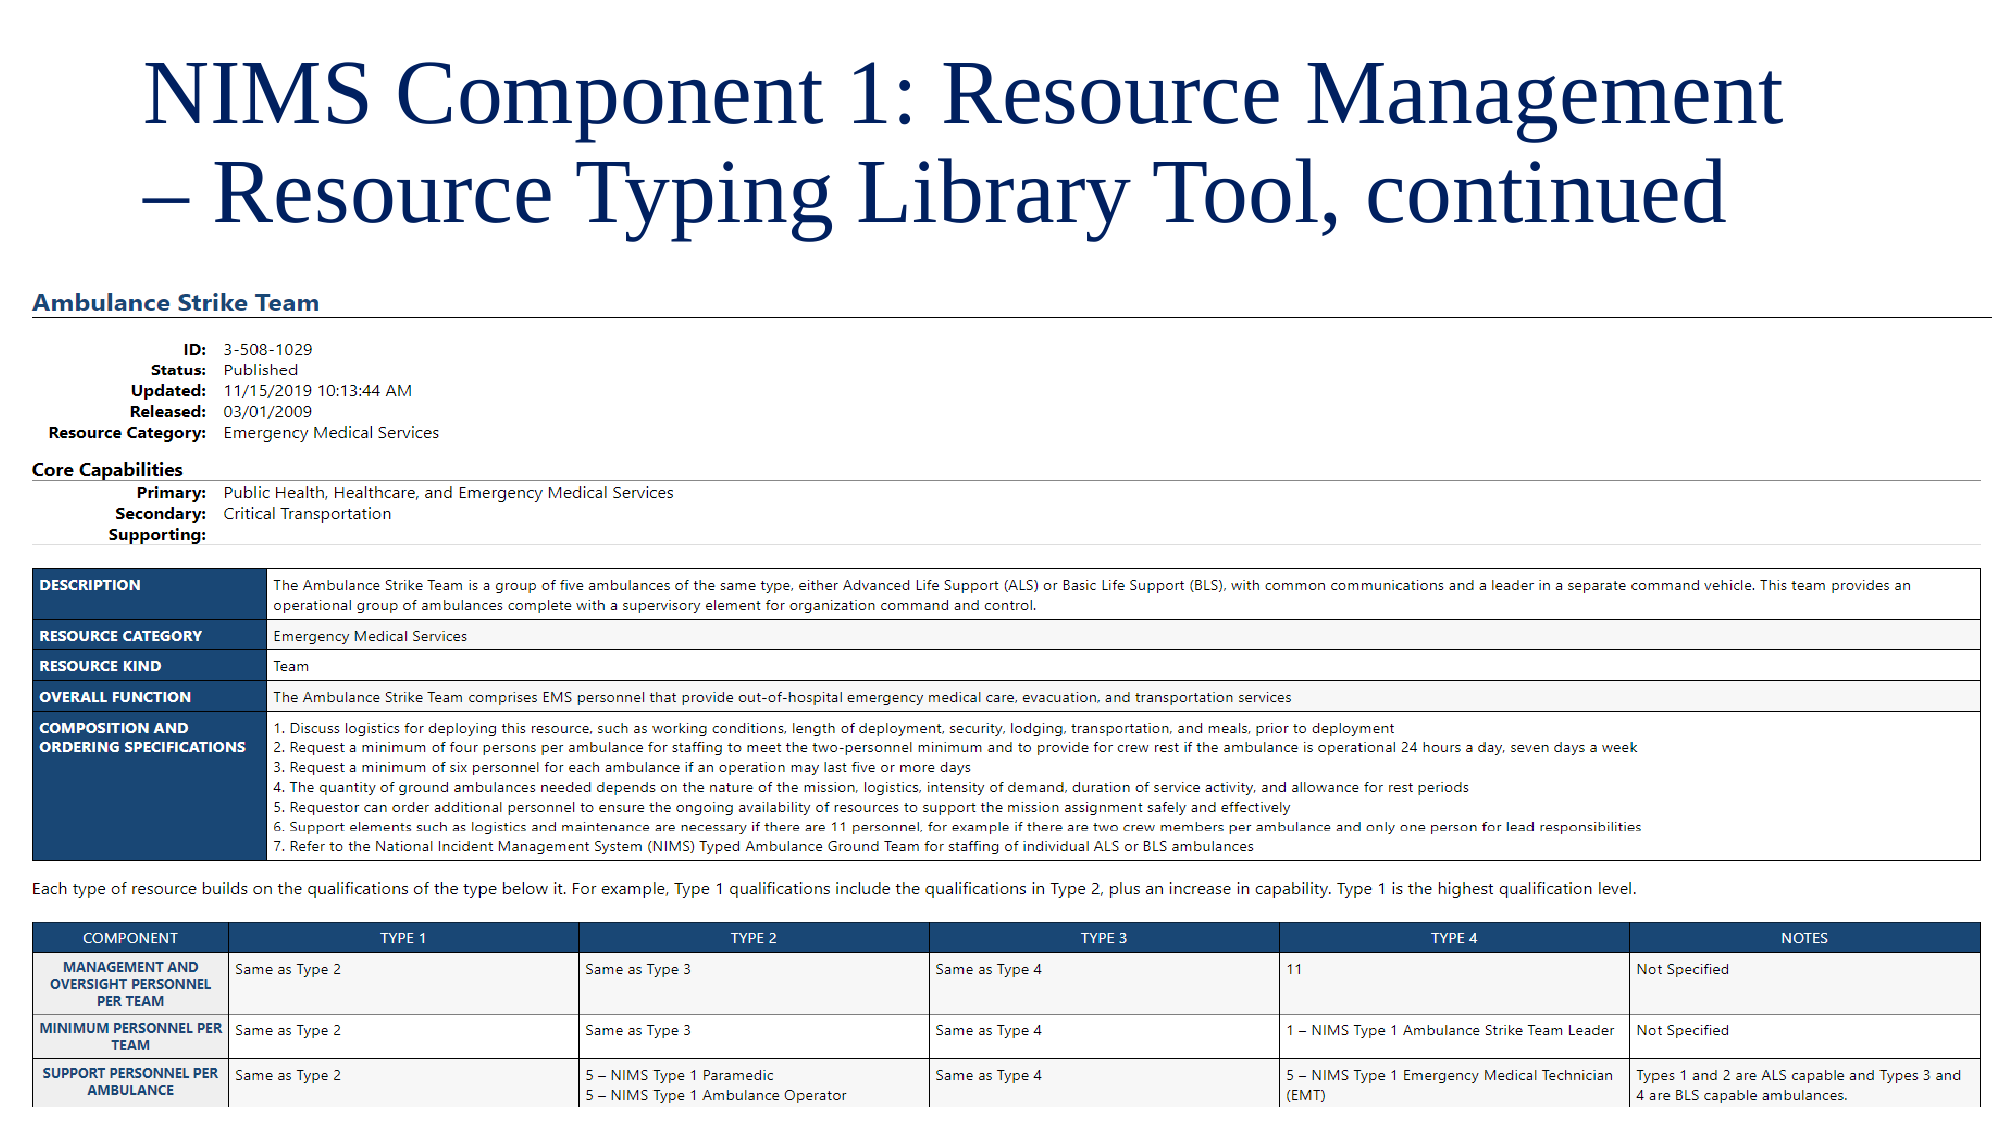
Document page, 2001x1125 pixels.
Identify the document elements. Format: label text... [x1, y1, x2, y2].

picture [22, 277, 1992, 1107]
title NIMS Component 1: Resource Management – Resource Typing Library Tool, continued [128, 34, 1854, 253]
